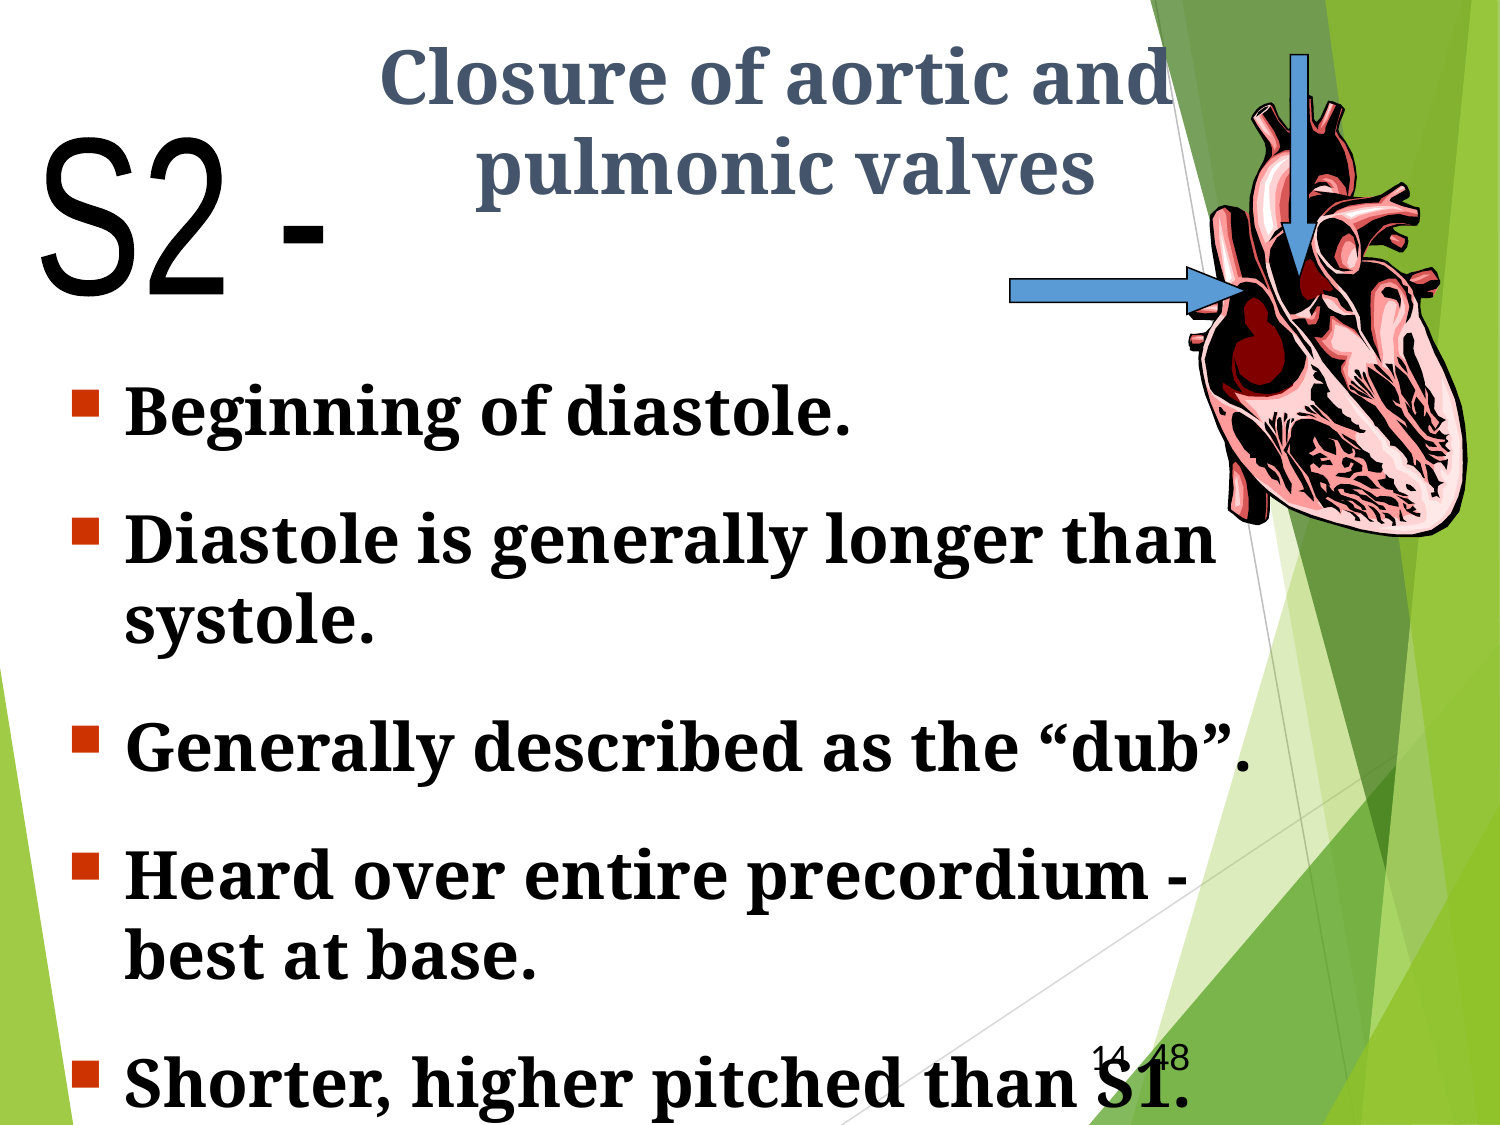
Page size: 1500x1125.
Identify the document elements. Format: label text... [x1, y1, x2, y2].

text_box [1009, 278, 1186, 303]
text_box Closure of aortic and pulmonic valves [112, 31, 1461, 209]
picture [1186, 90, 1472, 542]
text_box 14 48 [1074, 1025, 1425, 1104]
text_box [1290, 54, 1309, 90]
text_box Beginning of diastole. Diastole is generally longer than systole. Generally described as the “dub”. Heard over entire precordium - best at base. Shorter, higher pitched than S1. [53, 361, 1329, 1083]
